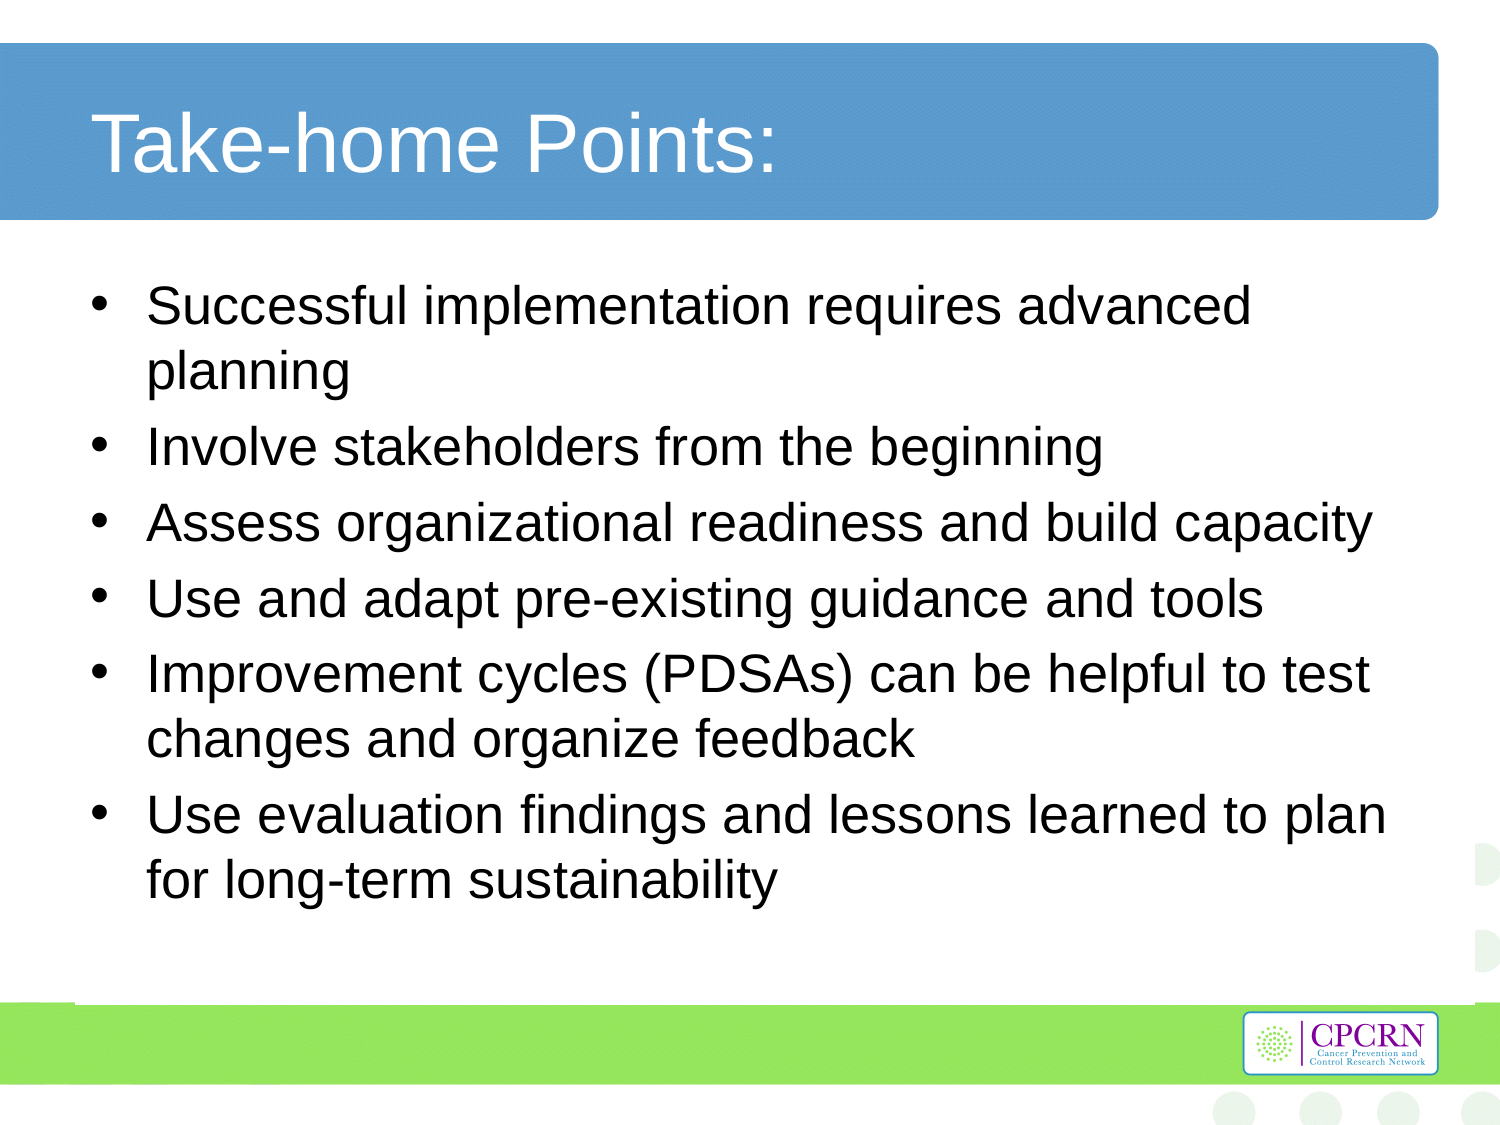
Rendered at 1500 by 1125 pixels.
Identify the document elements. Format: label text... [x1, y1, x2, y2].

list Successful implementation requires advanced planning Involve stakeholders from the beginning Assess organizational readiness and build capacity Use and adapt pre-existing guidance and tools Improvement cycles (PDSAs) can be helpful to test changes and organize feedback Use evaluation findings and lessons learned to plan for long-term sustainability [75, 262, 1475, 1005]
title Take-home Points: [75, 45, 1500, 233]
picture [0, 0, 1500, 1125]
